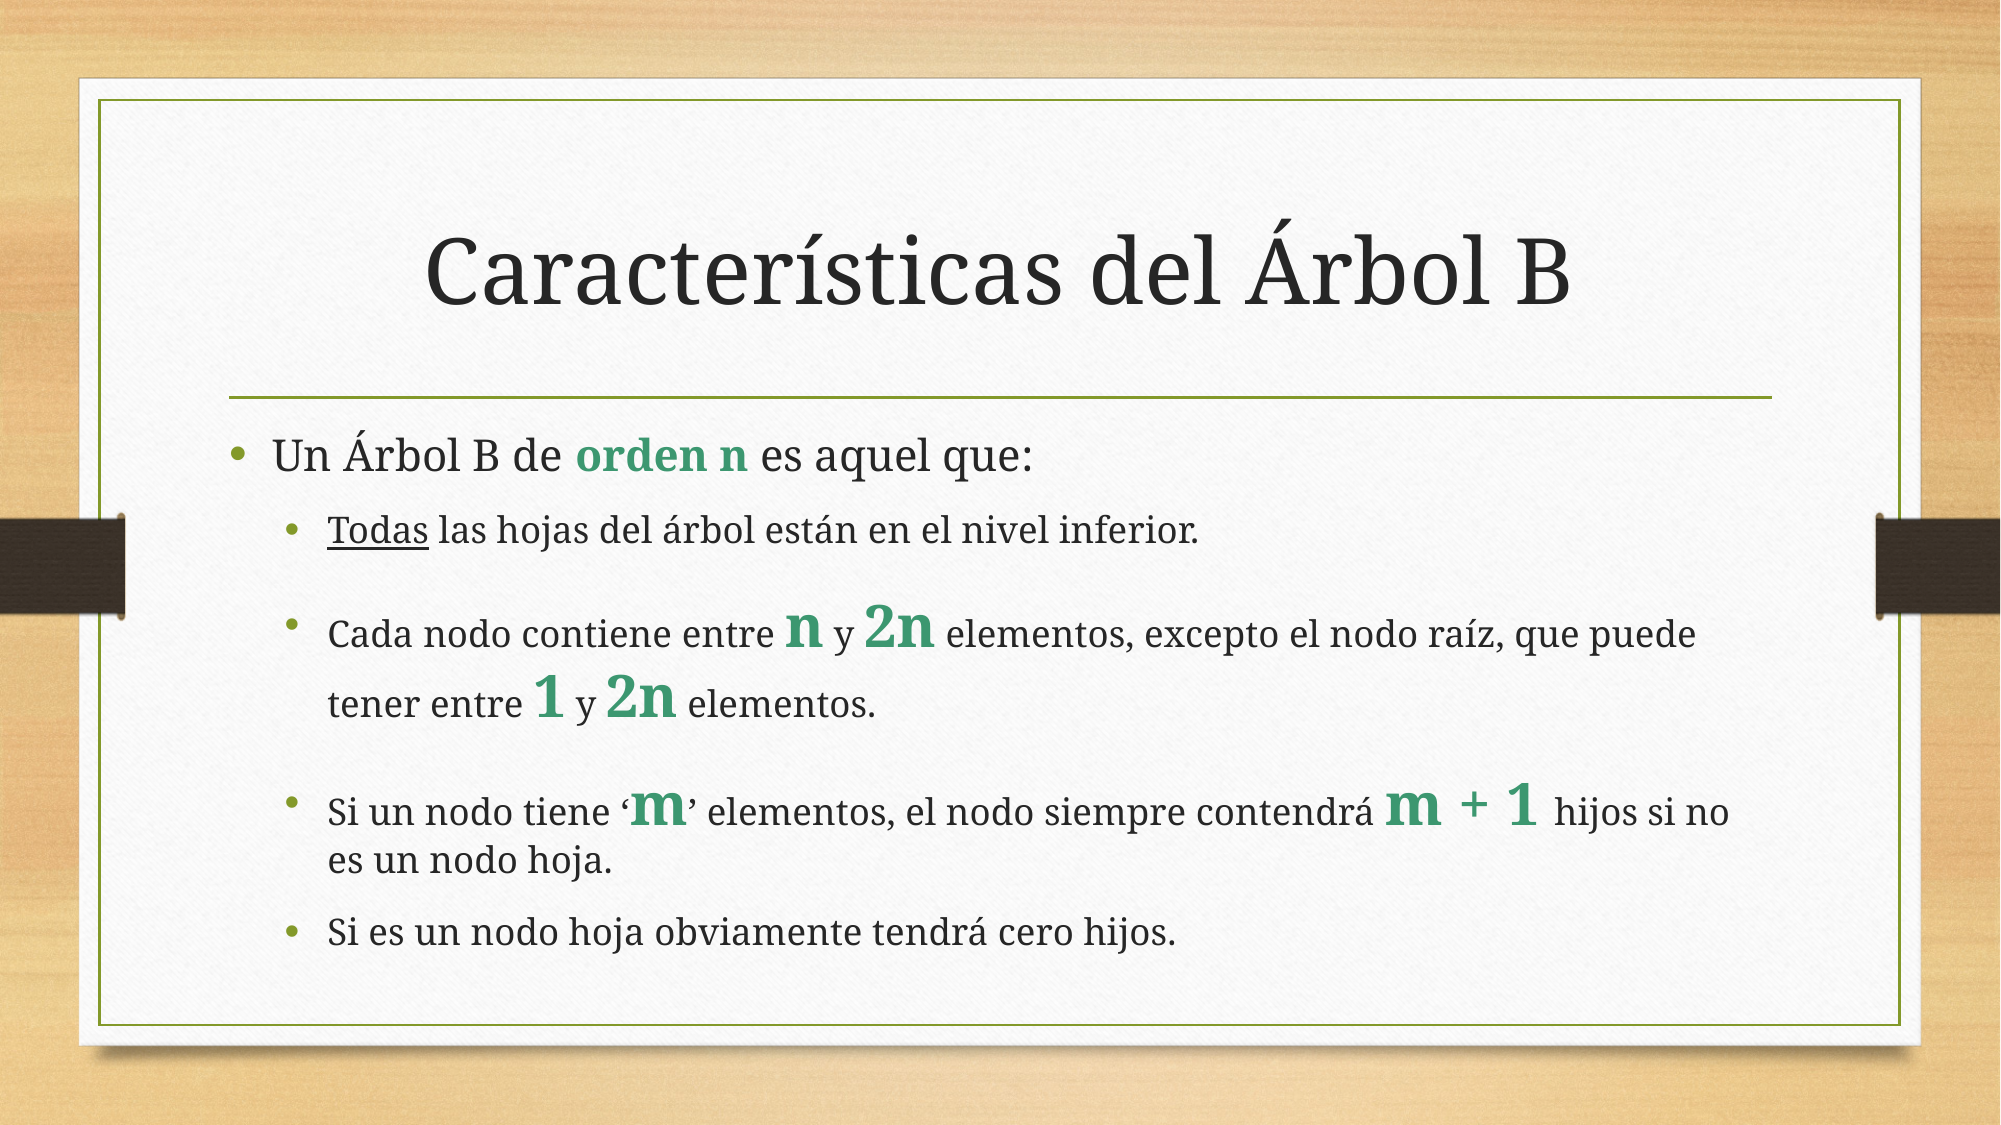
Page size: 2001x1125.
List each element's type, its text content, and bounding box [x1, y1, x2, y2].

picture [0, 0, 2001, 1125]
title Características del Árbol B [212, 161, 1788, 375]
list Un Árbol B de orden n es aquel que: Todas las hojas del árbol están en el nivel inferior. Cada nodo contiene entre n y 2n elementos, excepto el nodo raíz, que puede tener entre 1 y 2n elementos. Si un nodo tiene ‘m’ elementos, el nodo siempre contendrá m + 1 hijos si no es un nodo hoja. Si es un nodo hoja obviamente tendrá cero hijos. [212, 419, 1788, 964]
